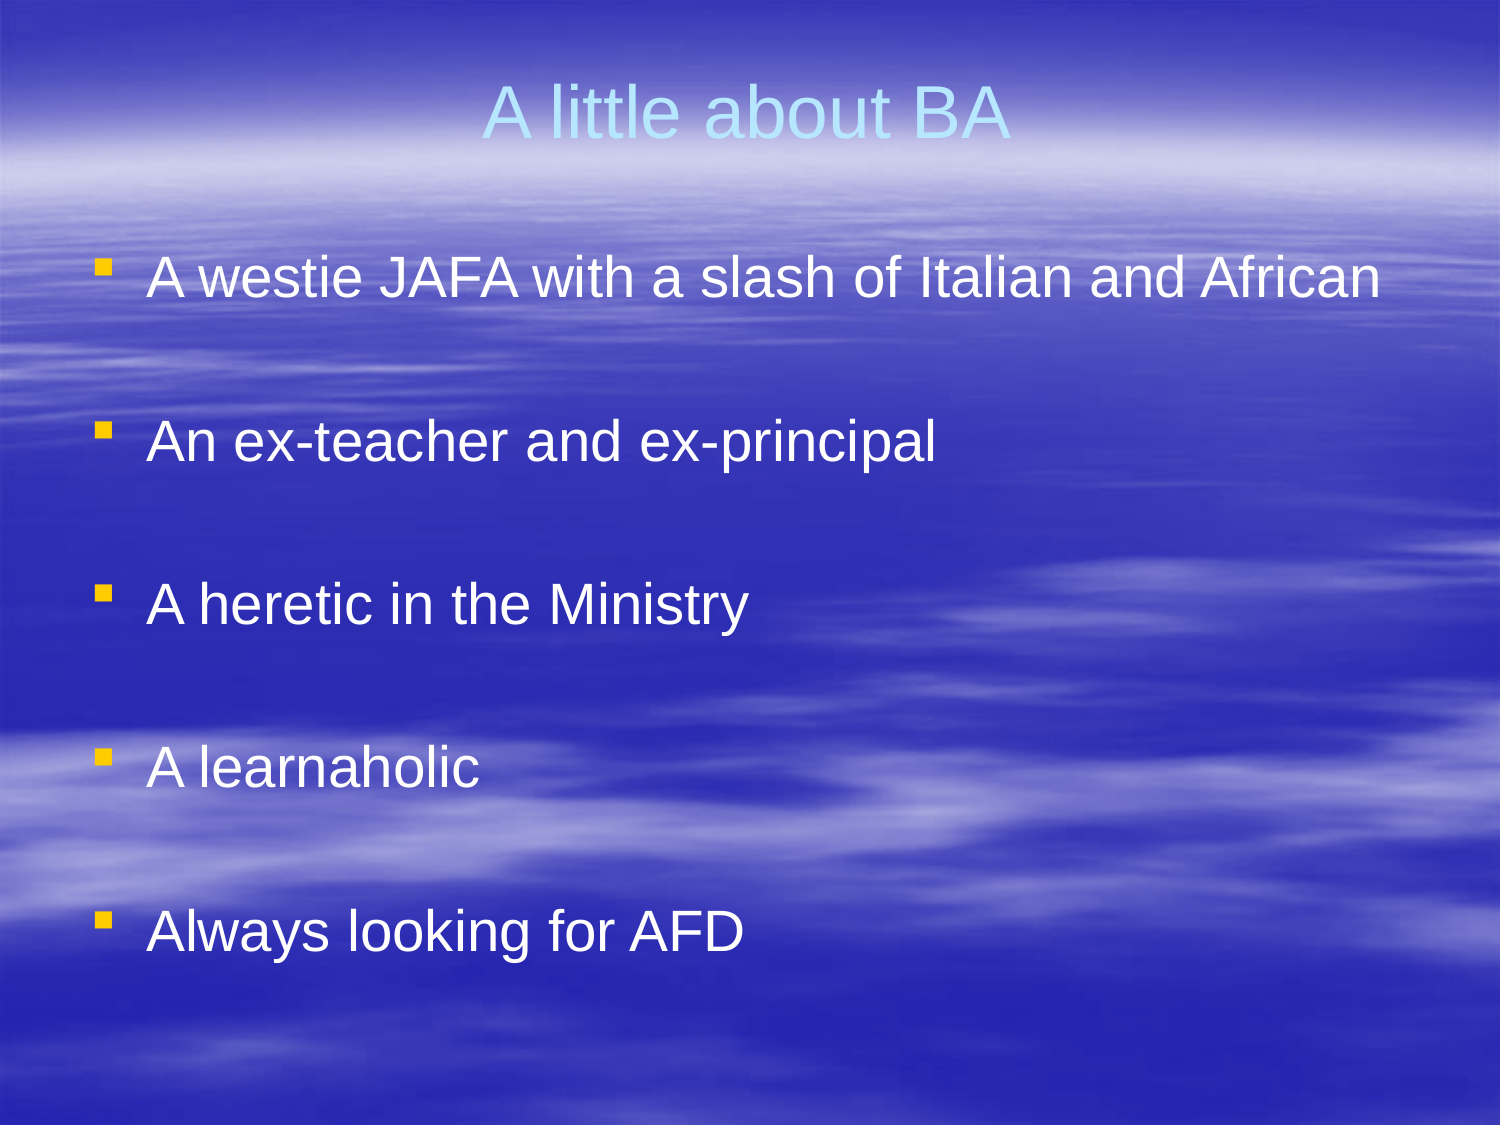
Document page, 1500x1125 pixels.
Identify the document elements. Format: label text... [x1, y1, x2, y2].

title A little about BA [49, 37, 1446, 180]
list A westie JAFA with a slash of Italian and African An ex-teacher and ex-principal A heretic in the Ministry A learnaholic Always looking for AFD [74, 231, 1426, 1059]
